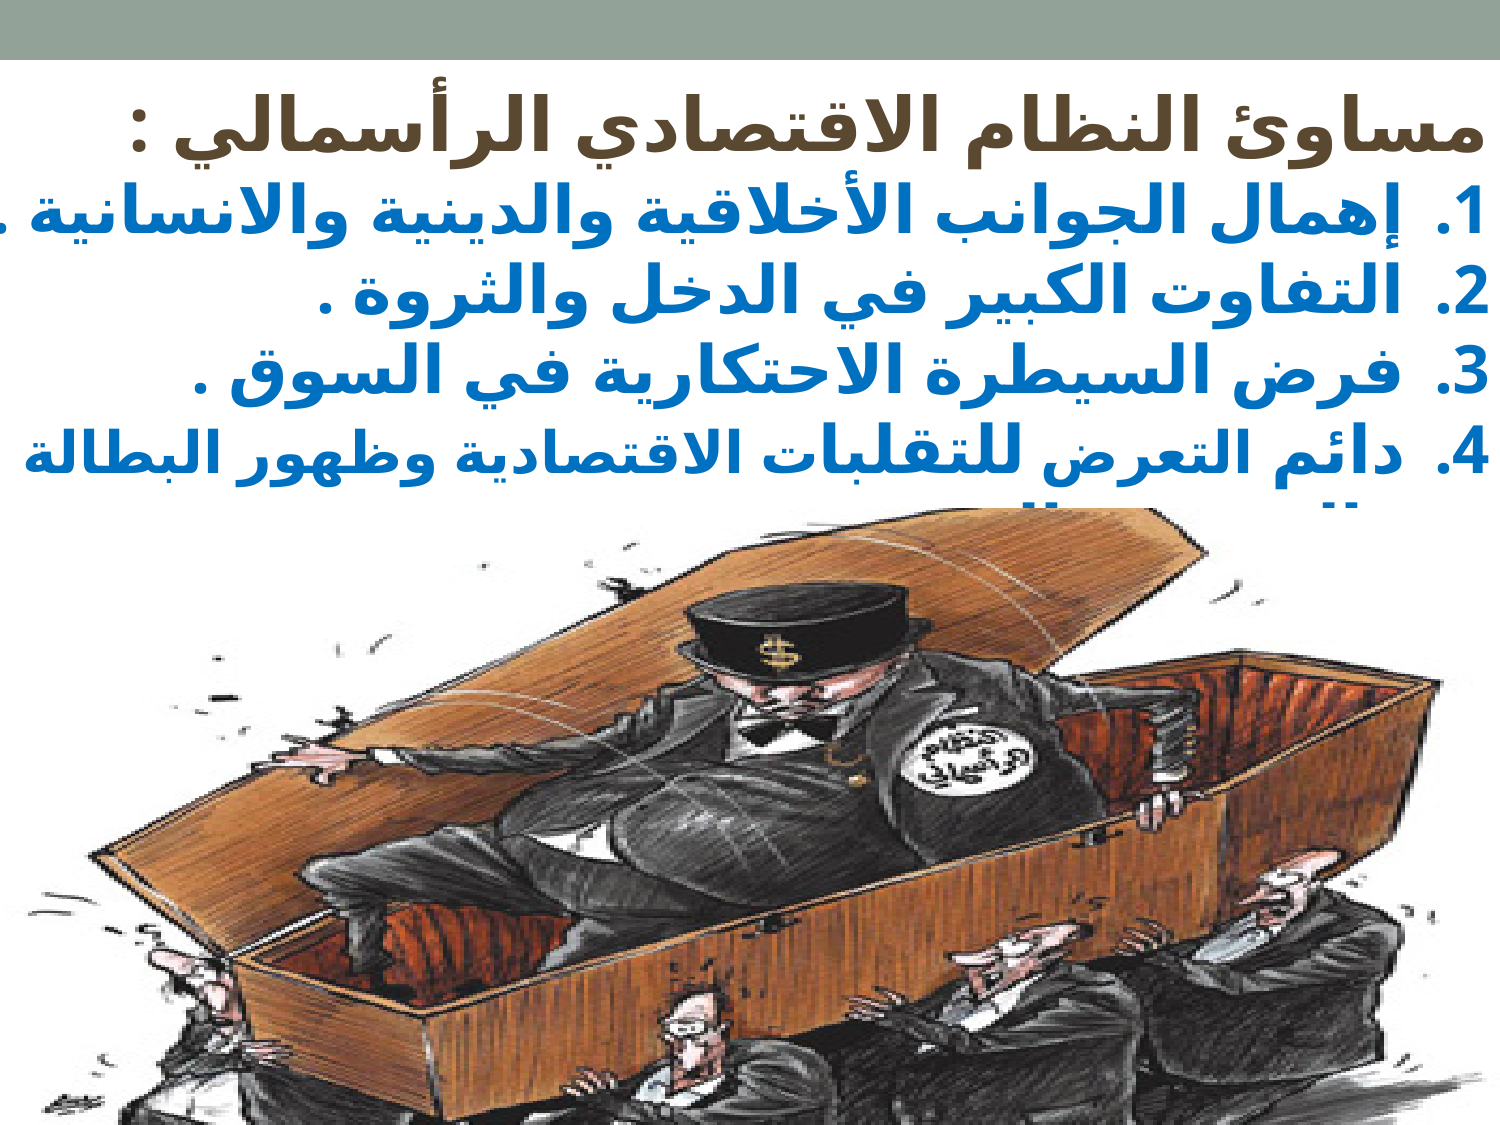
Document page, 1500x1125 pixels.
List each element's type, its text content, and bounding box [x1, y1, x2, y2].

text_box مساوئ النظام الاقتصادي الرأسمالي : إهمال الجوانب الأخلاقية والدينية والانسانية . التفاوت الكبير في الدخل والثروة . فرض السيطرة الاحتكارية في السوق . دائم التعرض للتقلبات الاقتصادية وظهور البطالة والتضخم والمديونية . [0, 69, 1500, 511]
picture [3, 508, 1500, 1125]
